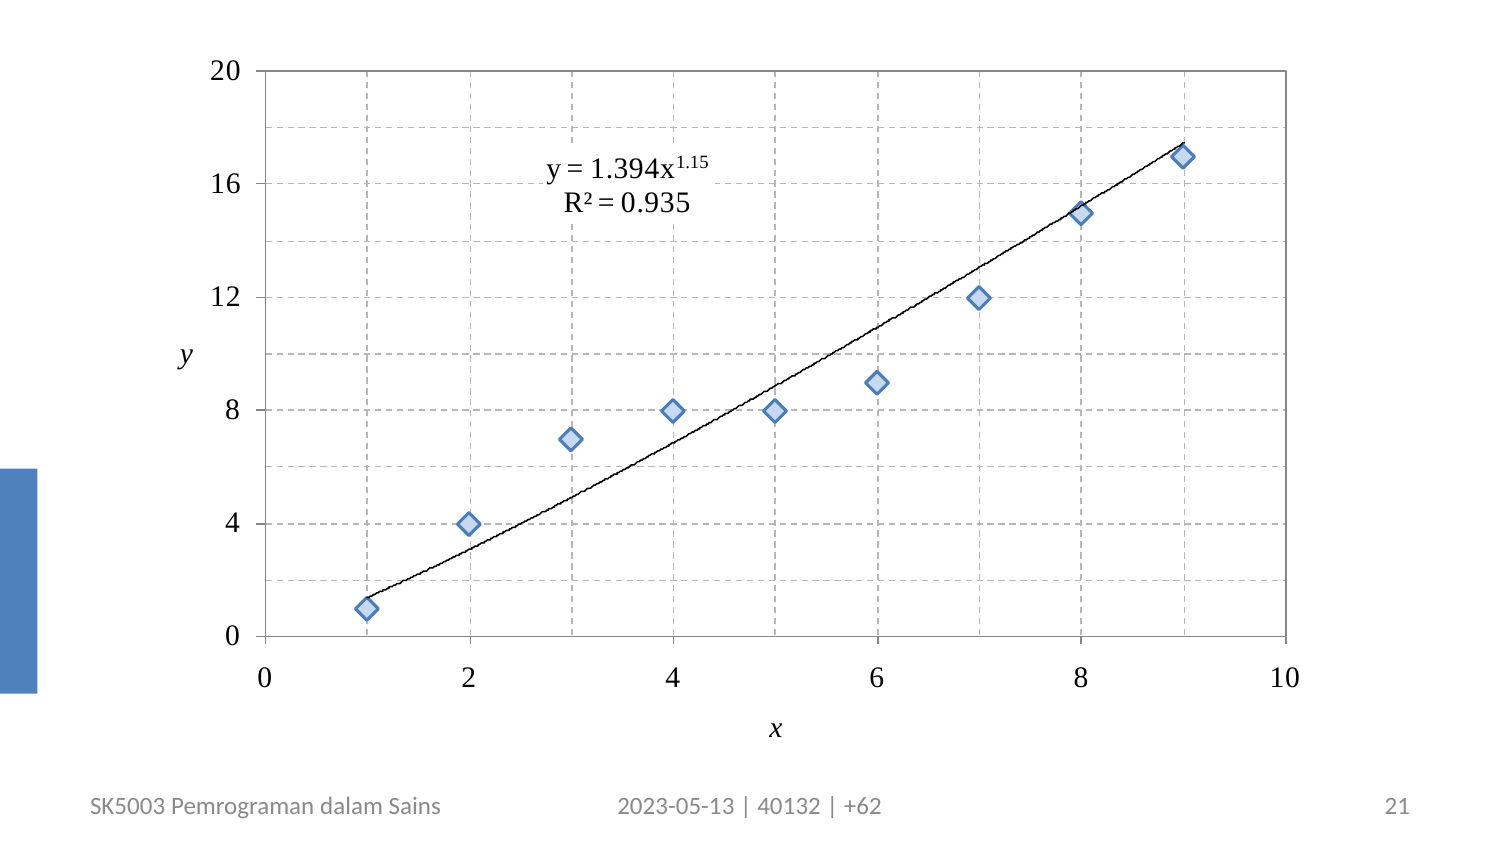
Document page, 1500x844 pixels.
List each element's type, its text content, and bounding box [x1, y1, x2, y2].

slide_number 21 [1074, 782, 1425, 827]
footer 2023-05-13 | 40132 | +62 [512, 782, 988, 827]
slide_number SK5003 Pemrograman dalam Sains [75, 782, 463, 827]
picture [153, 34, 1347, 752]
